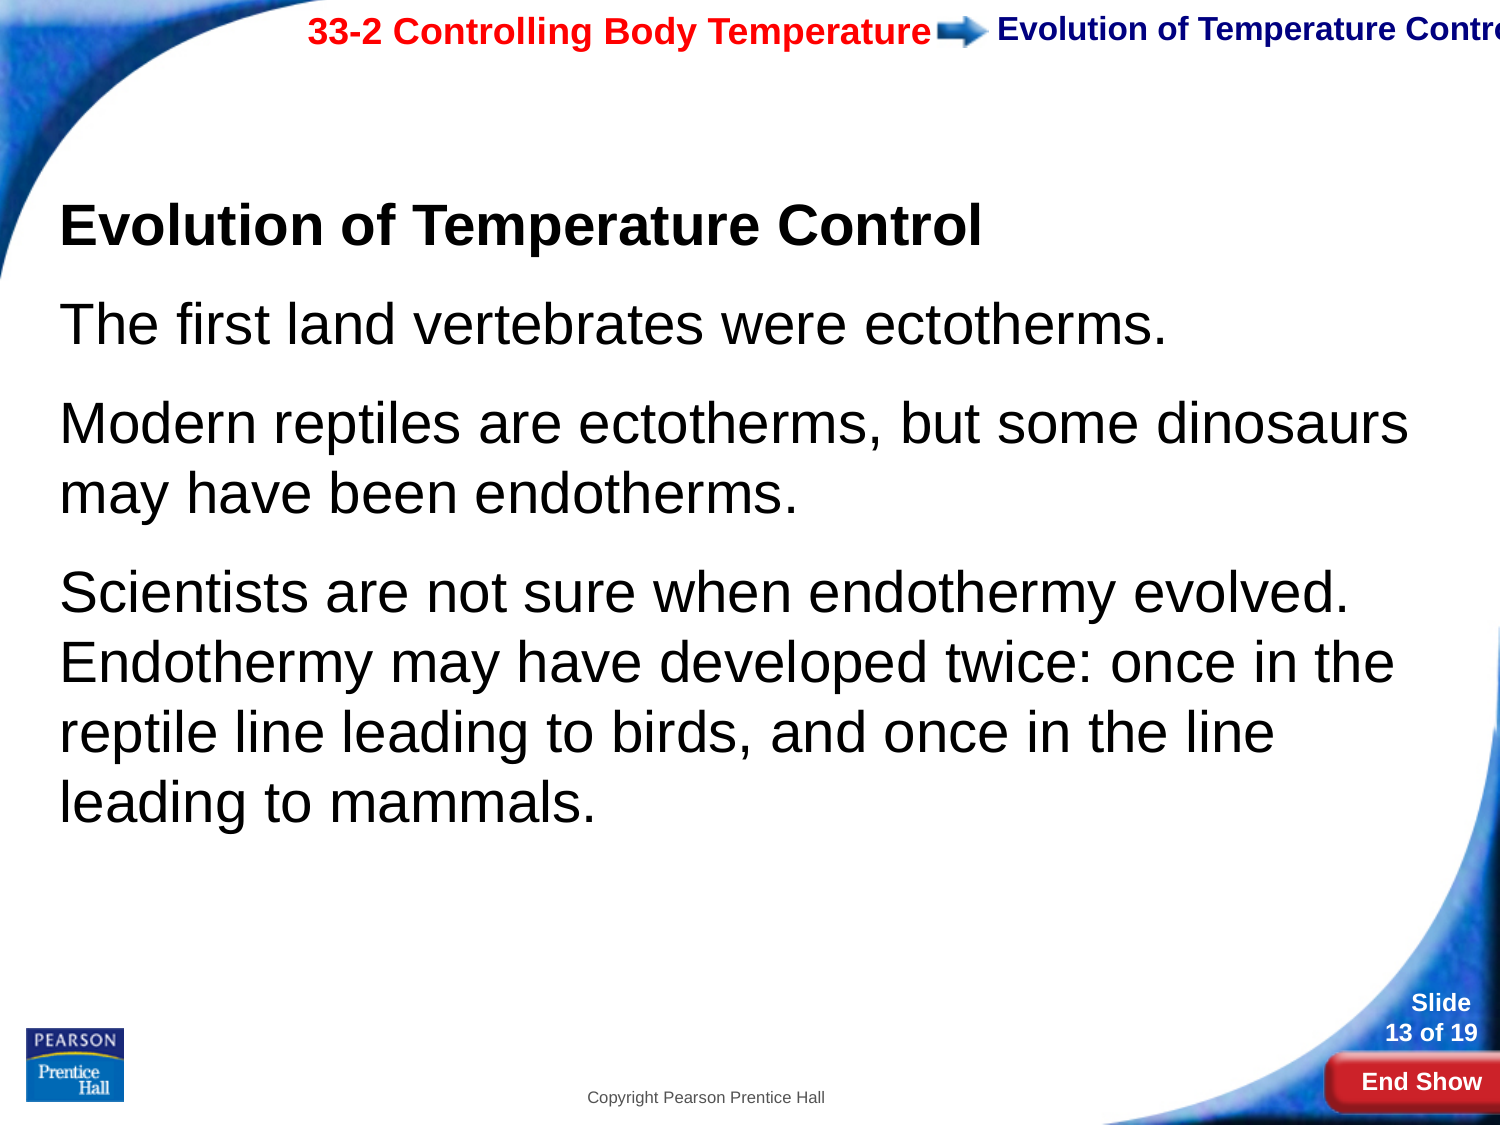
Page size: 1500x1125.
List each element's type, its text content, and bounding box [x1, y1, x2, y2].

list Evolution of Temperature Control The first land vertebrates were ectotherms. Modern reptiles are ectotherms, but some dinosaurs may have been endotherms. Scientists are not sure when endothermy evolved. Endothermy may have developed twice: once in the reptile line leading to birds, and once in the line leading to mammals. [44, 179, 1463, 976]
title Evolution of Temperature Control [981, 0, 1500, 76]
picture [0, 0, 1500, 1125]
footer Copyright Pearson Prentice Hall [468, 1078, 945, 1105]
